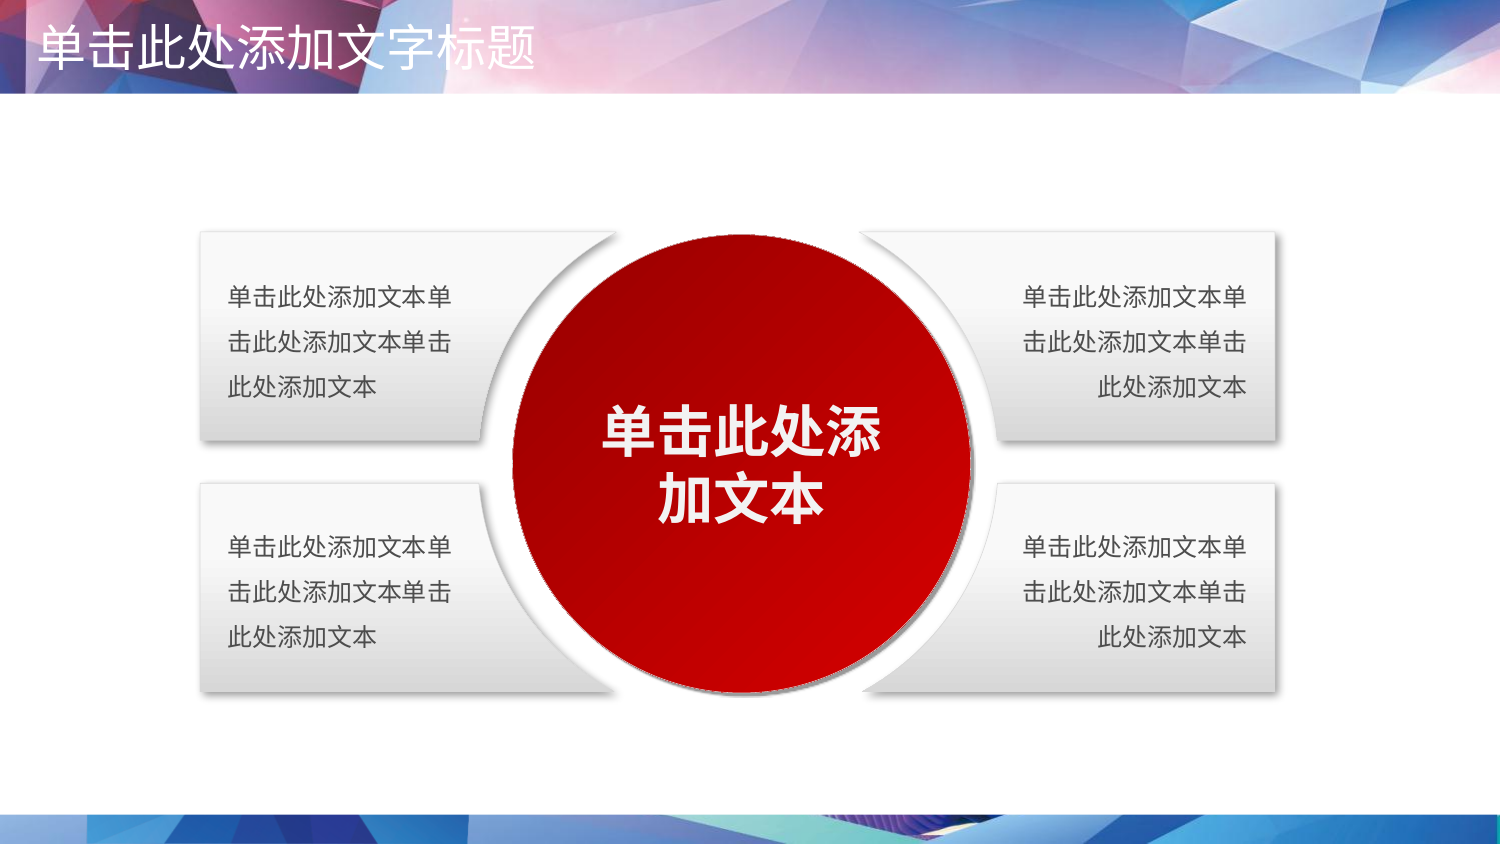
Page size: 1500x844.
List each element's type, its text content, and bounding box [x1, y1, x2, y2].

text_box [200, 231, 617, 441]
text_box 单击此处添加文本单击此处添加文本单击此处添加文本 [999, 259, 1263, 409]
picture [0, 815, 1500, 844]
text_box 单击此处添加文本单击此处添加文本单击此处添加文本 [212, 259, 475, 409]
text_box 单击此处添加文本单击此处添加文本单击此处添加文本 [999, 509, 1263, 659]
text_box 单击此处添加文本单击此处添加文本单击此处添加文本 [212, 509, 475, 659]
text_box 单击此处添加文本 [512, 234, 971, 693]
text_box [200, 483, 615, 692]
text_box [858, 231, 1276, 441]
picture [0, 0, 1500, 93]
text_box [862, 483, 1275, 692]
